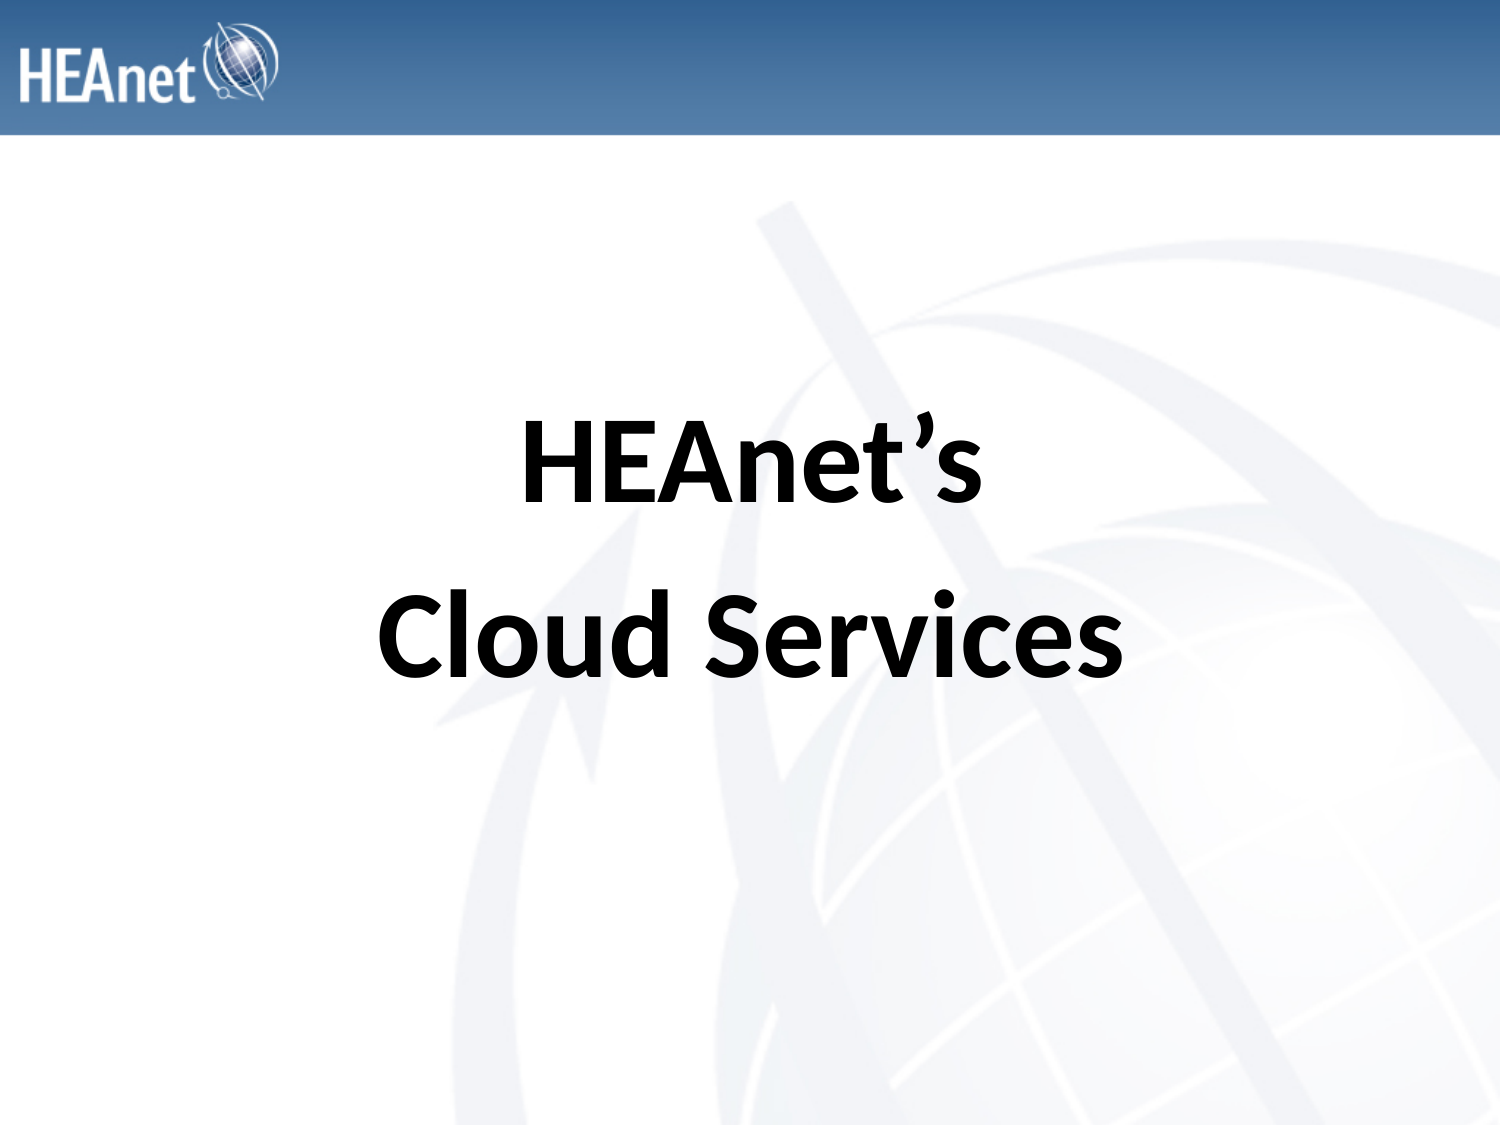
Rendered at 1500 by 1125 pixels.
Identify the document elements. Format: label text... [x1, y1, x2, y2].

picture [0, 0, 1500, 1125]
text_box HEAnet’s Cloud Services [76, 78, 1427, 545]
